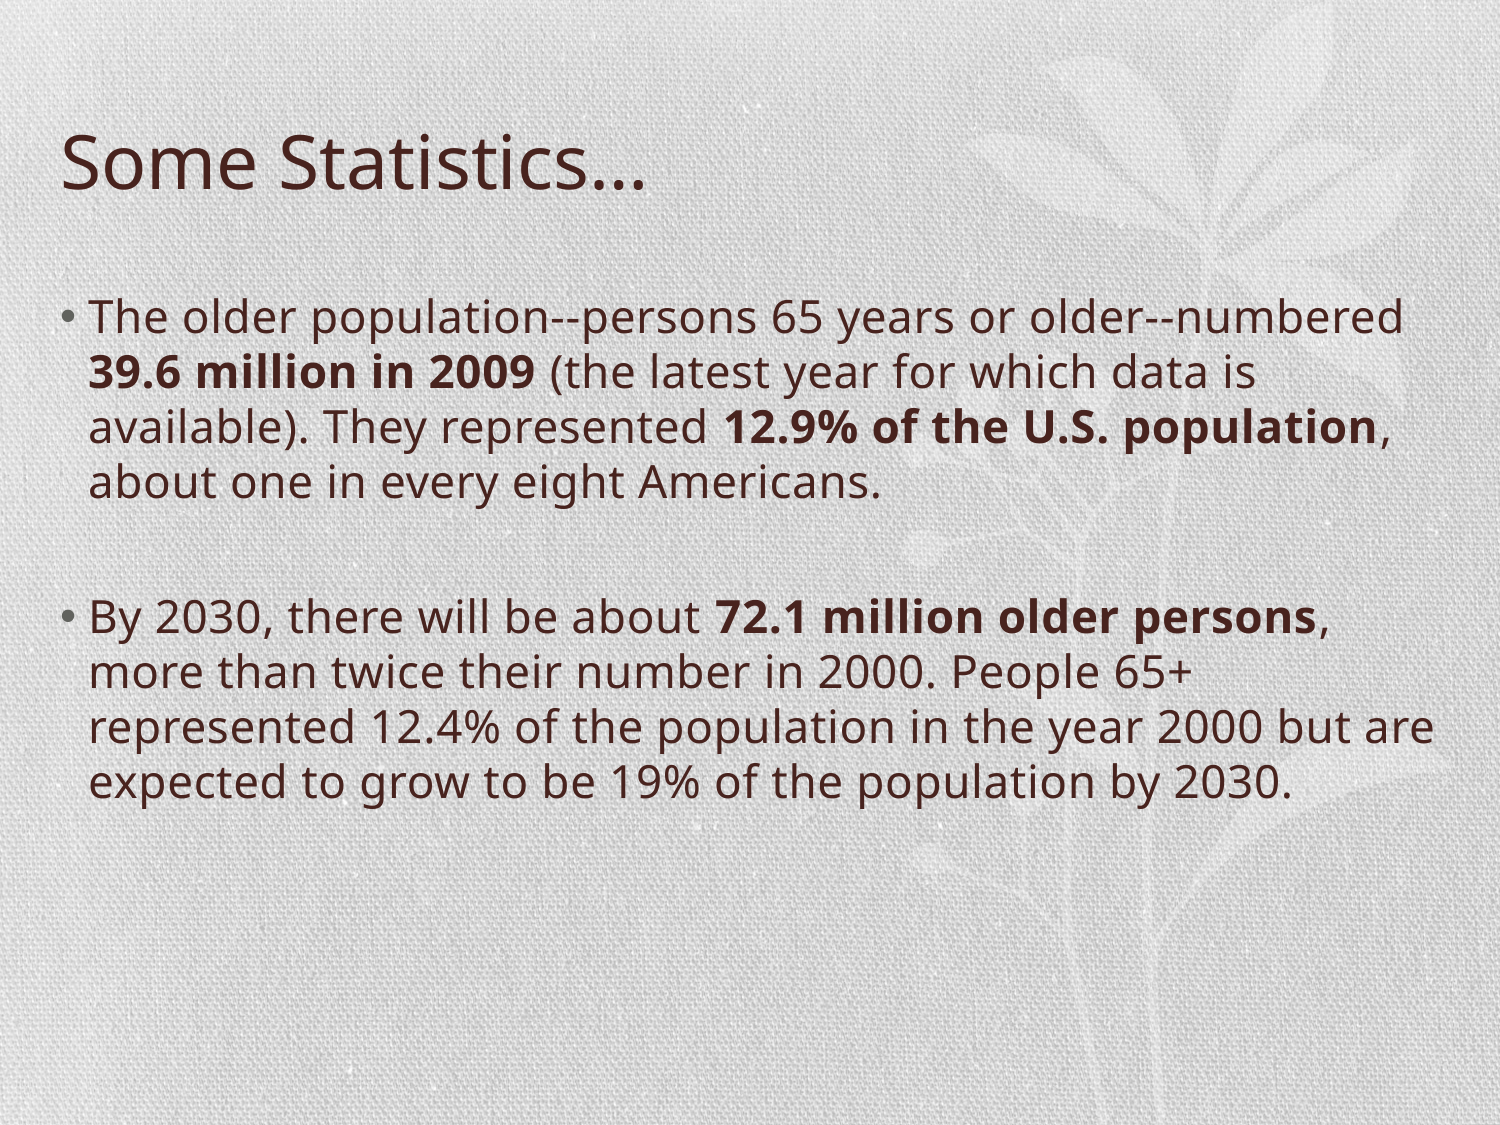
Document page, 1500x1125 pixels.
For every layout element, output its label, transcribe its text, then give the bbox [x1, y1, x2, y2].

list The older population--persons 65 years or older--numbered 39.6 million in 2009 (the latest year for which data is available). They represented 12.9% of the U.S. population, about one in every eight Americans. By 2030, there will be about 72.1 million older persons, more than twice their number in 2000. People 65+ represented 12.4% of the population in the year 2000 but are expected to grow to be 19% of the population by 2030. [45, 213, 1455, 1023]
title Some Statistics… [45, 37, 1455, 213]
